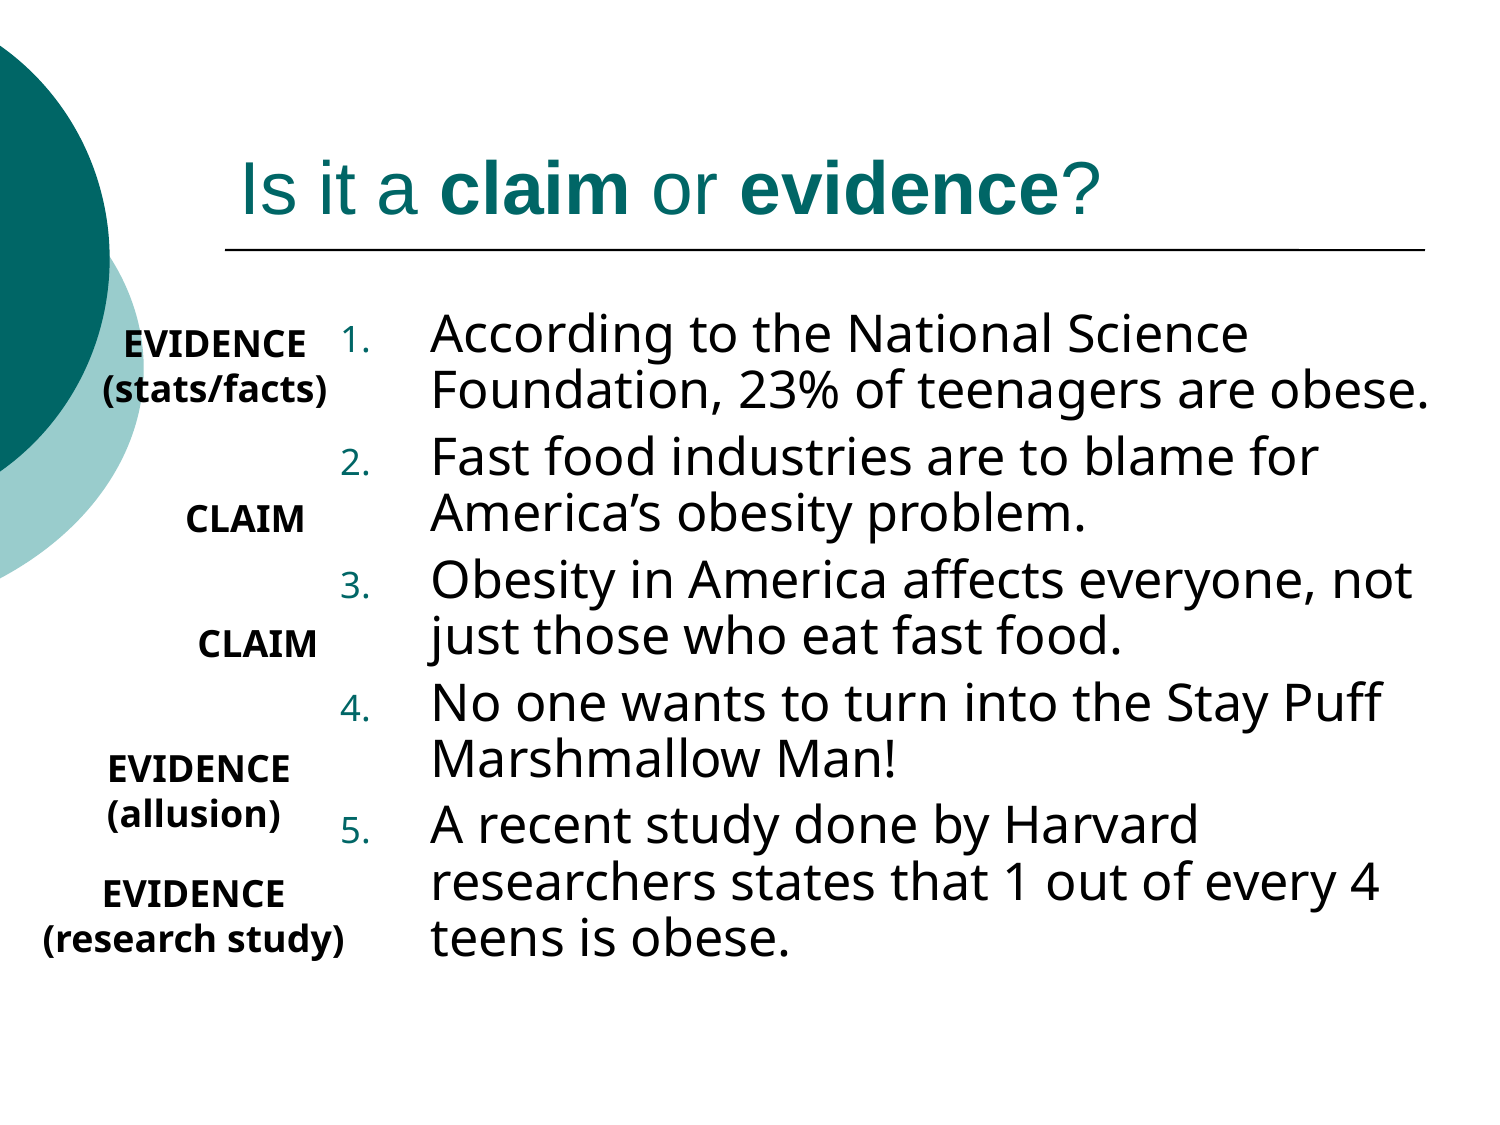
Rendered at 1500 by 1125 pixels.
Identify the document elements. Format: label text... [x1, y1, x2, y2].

text_box EVIDENCE (allusion) [92, 737, 307, 843]
title Is it a claim or evidence? [224, 49, 1425, 238]
text_box CLAIM [182, 612, 334, 673]
text_box EVIDENCE (stats/facts) [87, 312, 343, 418]
text_box EVIDENCE (research study) [27, 862, 360, 968]
text_box CLAIM [170, 487, 322, 548]
list According to the National Science Foundation, 23% of teenagers are obese. Fast food industries are to blame for America’s obesity problem. Obesity in America affects everyone, not just those who eat fast food. No one wants to turn into the Stay Puff Marshmallow Man! A recent study done by Harvard researchers states that 1 out of every 4 teens is obese. [325, 299, 1500, 1063]
